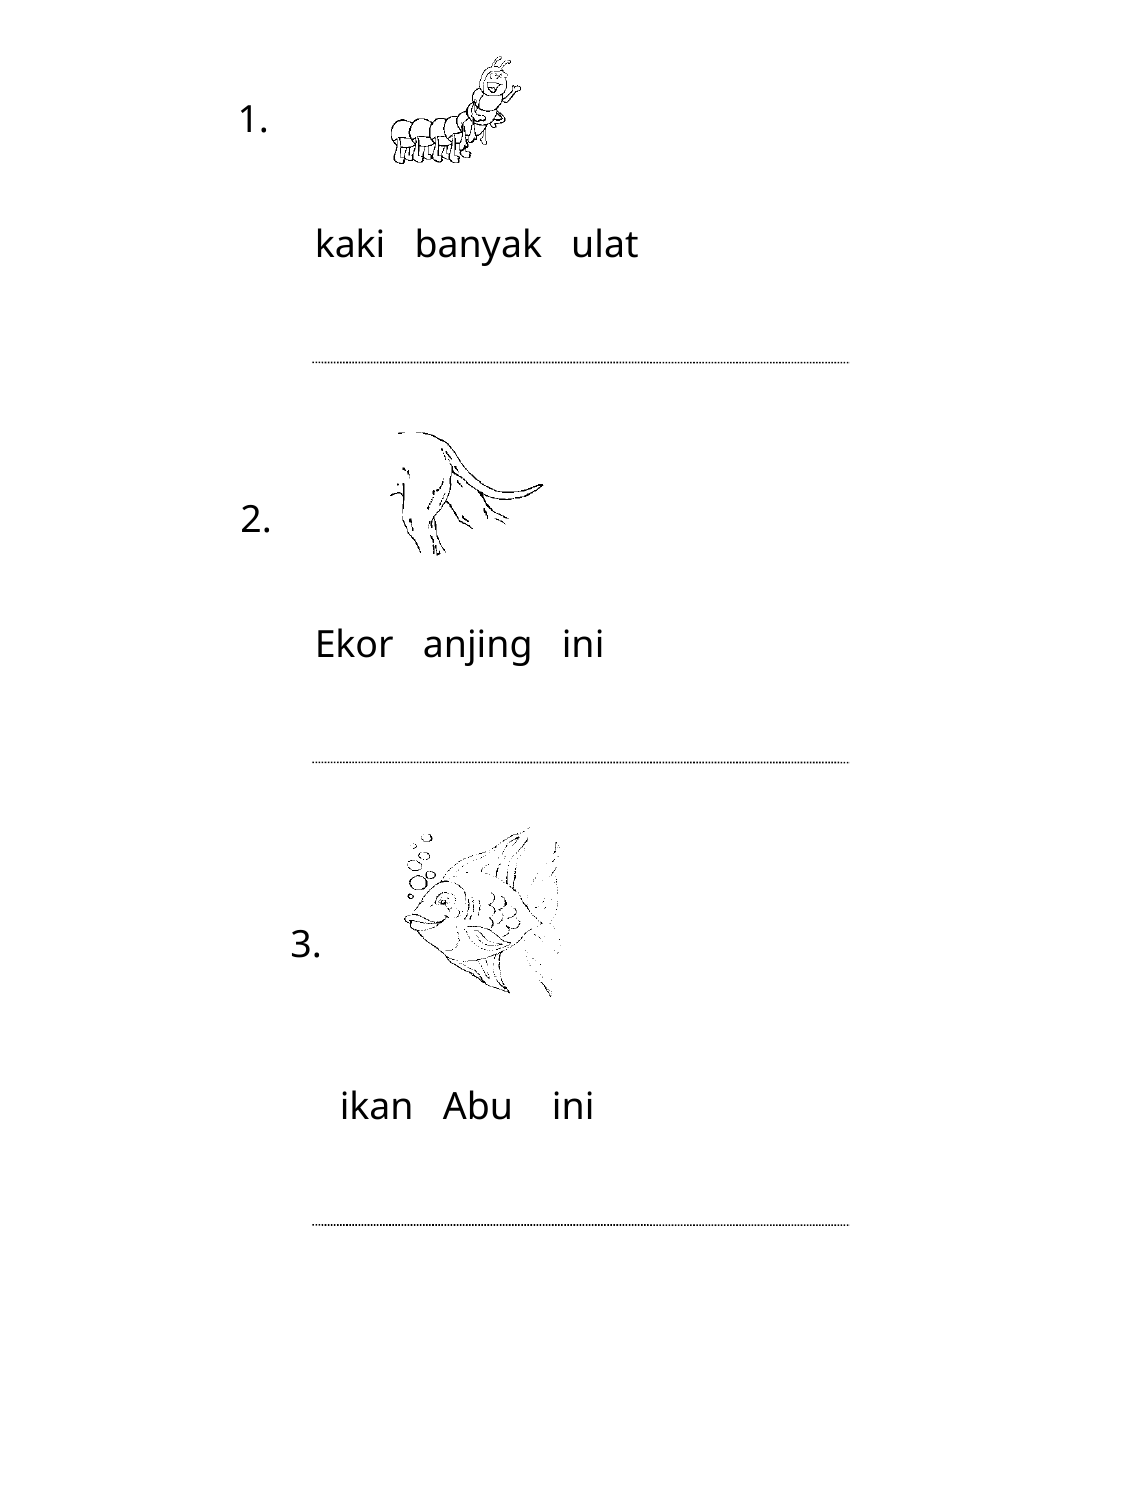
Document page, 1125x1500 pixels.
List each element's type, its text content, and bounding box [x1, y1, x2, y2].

text_box ikan Abu ini [324, 1074, 900, 1135]
text_box 3. [275, 912, 337, 973]
text_box 1. [222, 87, 284, 148]
picture [399, 824, 569, 1001]
picture [387, 37, 523, 176]
picture [374, 424, 551, 564]
text_box 2. [225, 487, 287, 548]
text_box kaki banyak ulat [300, 212, 875, 273]
text_box Ekor anjing ini [300, 612, 875, 673]
